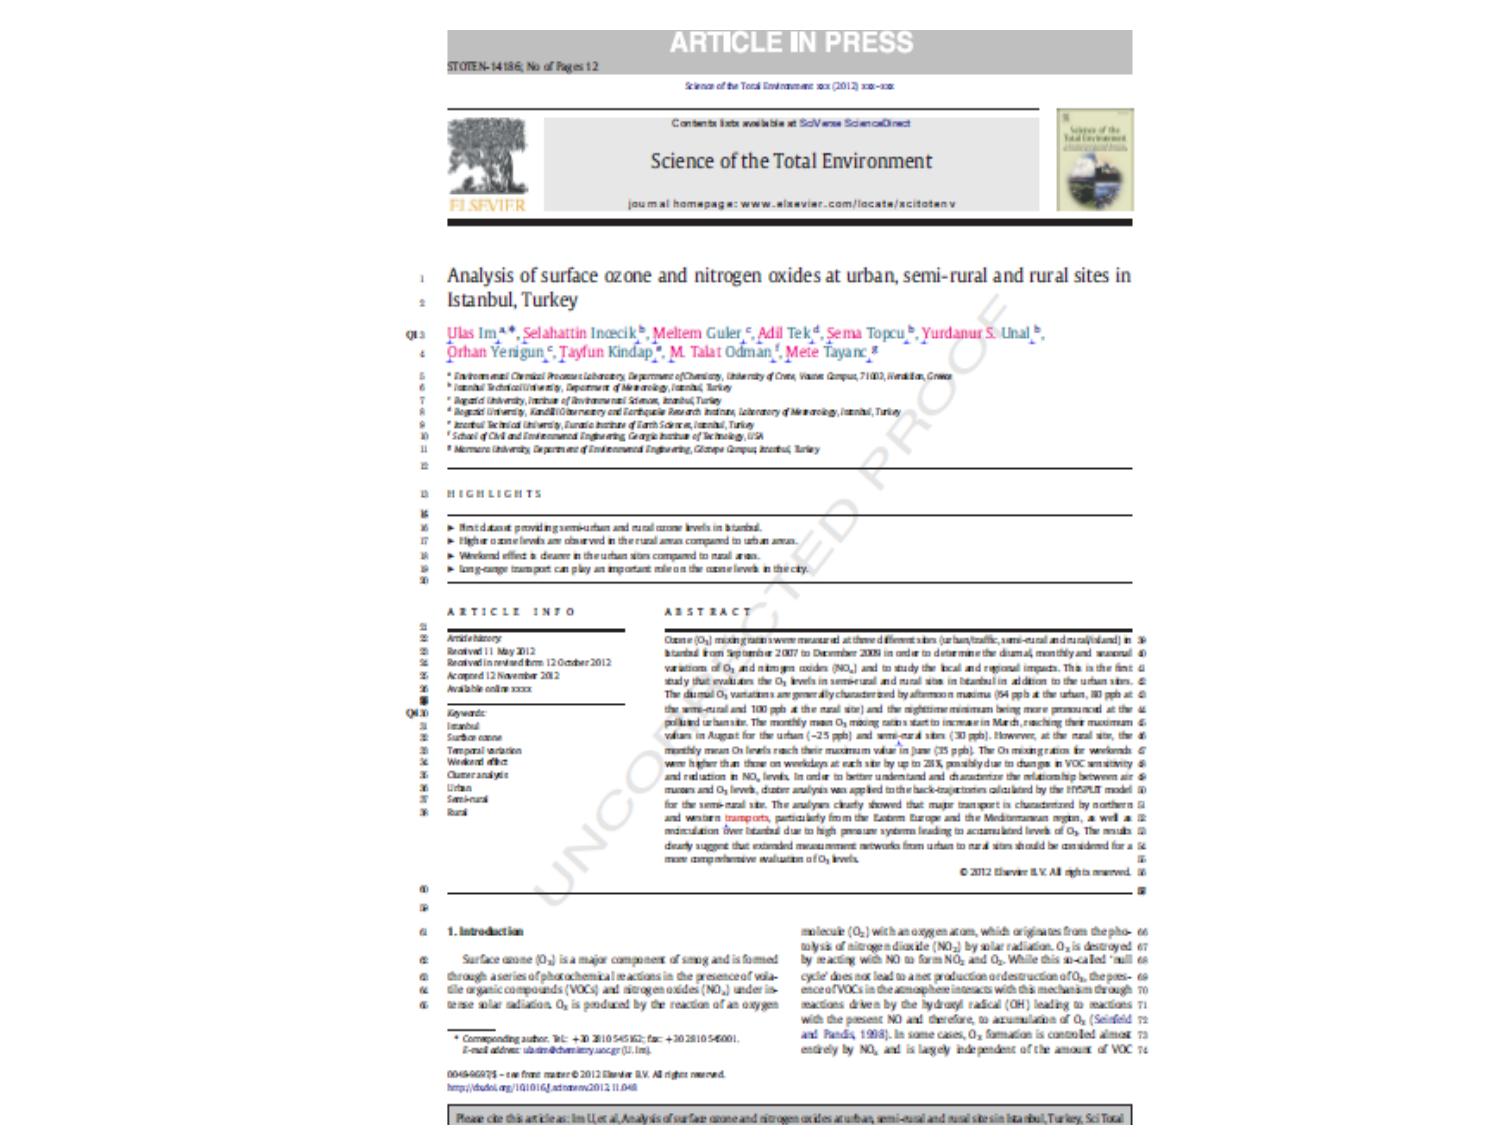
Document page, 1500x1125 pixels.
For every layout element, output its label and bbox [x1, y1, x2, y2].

picture [396, 30, 1176, 1125]
